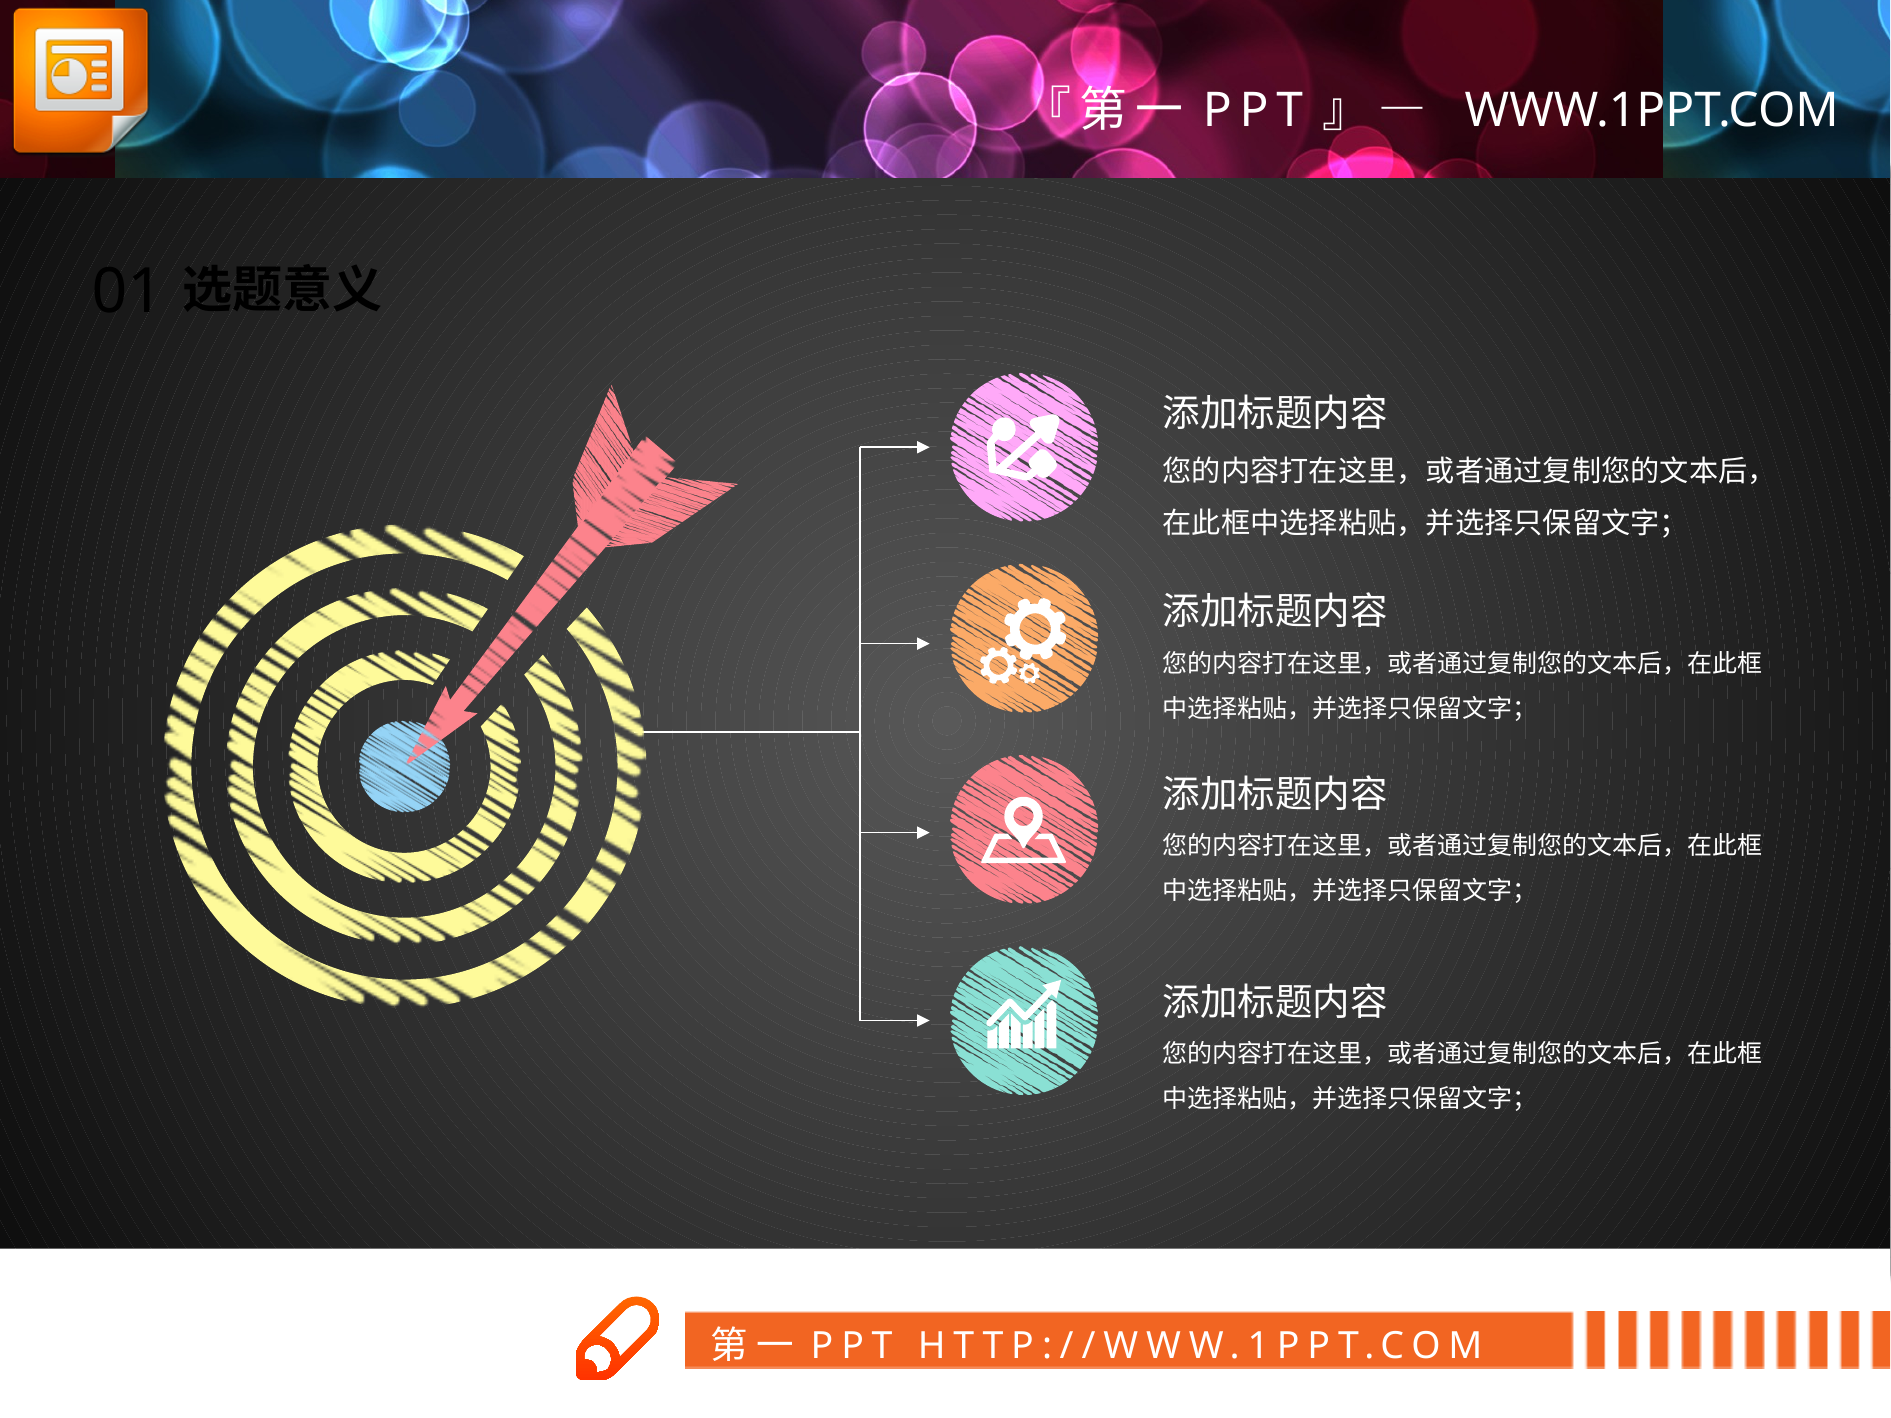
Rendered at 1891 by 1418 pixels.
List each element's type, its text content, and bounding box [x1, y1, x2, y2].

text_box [949, 372, 1099, 522]
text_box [859, 446, 930, 1021]
picture [0, 0, 1891, 178]
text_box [949, 945, 1099, 1096]
text_box 添加标题内容 您的内容打在这里，或者通过复制您的文本后，在此框中选择粘贴，并选择只保留文字； [1148, 739, 1802, 912]
text_box 添加标题内容 您的内容打在这里，或者通过复制您的文本后，在此框中选择粘贴，并选择只保留文字； [1148, 359, 1802, 547]
text_box [162, 524, 647, 1009]
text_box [949, 563, 1099, 714]
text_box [949, 754, 1099, 905]
picture [685, 1311, 1891, 1369]
text_box 01 [75, 242, 180, 333]
text_box [287, 650, 521, 884]
text_box [358, 720, 450, 813]
text_box 添加标题内容 您的内容打在这里，或者通过复制您的文本后，在此框中选择粘贴，并选择只保留文字； [1148, 947, 1802, 1120]
text_box 选题意义 [180, 250, 649, 325]
text_box 添加标题内容 您的内容打在这里，或者通过复制您的文本后，在此框中选择粘贴，并选择只保留文字； [1148, 557, 1802, 730]
text_box [225, 588, 583, 945]
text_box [404, 383, 739, 767]
